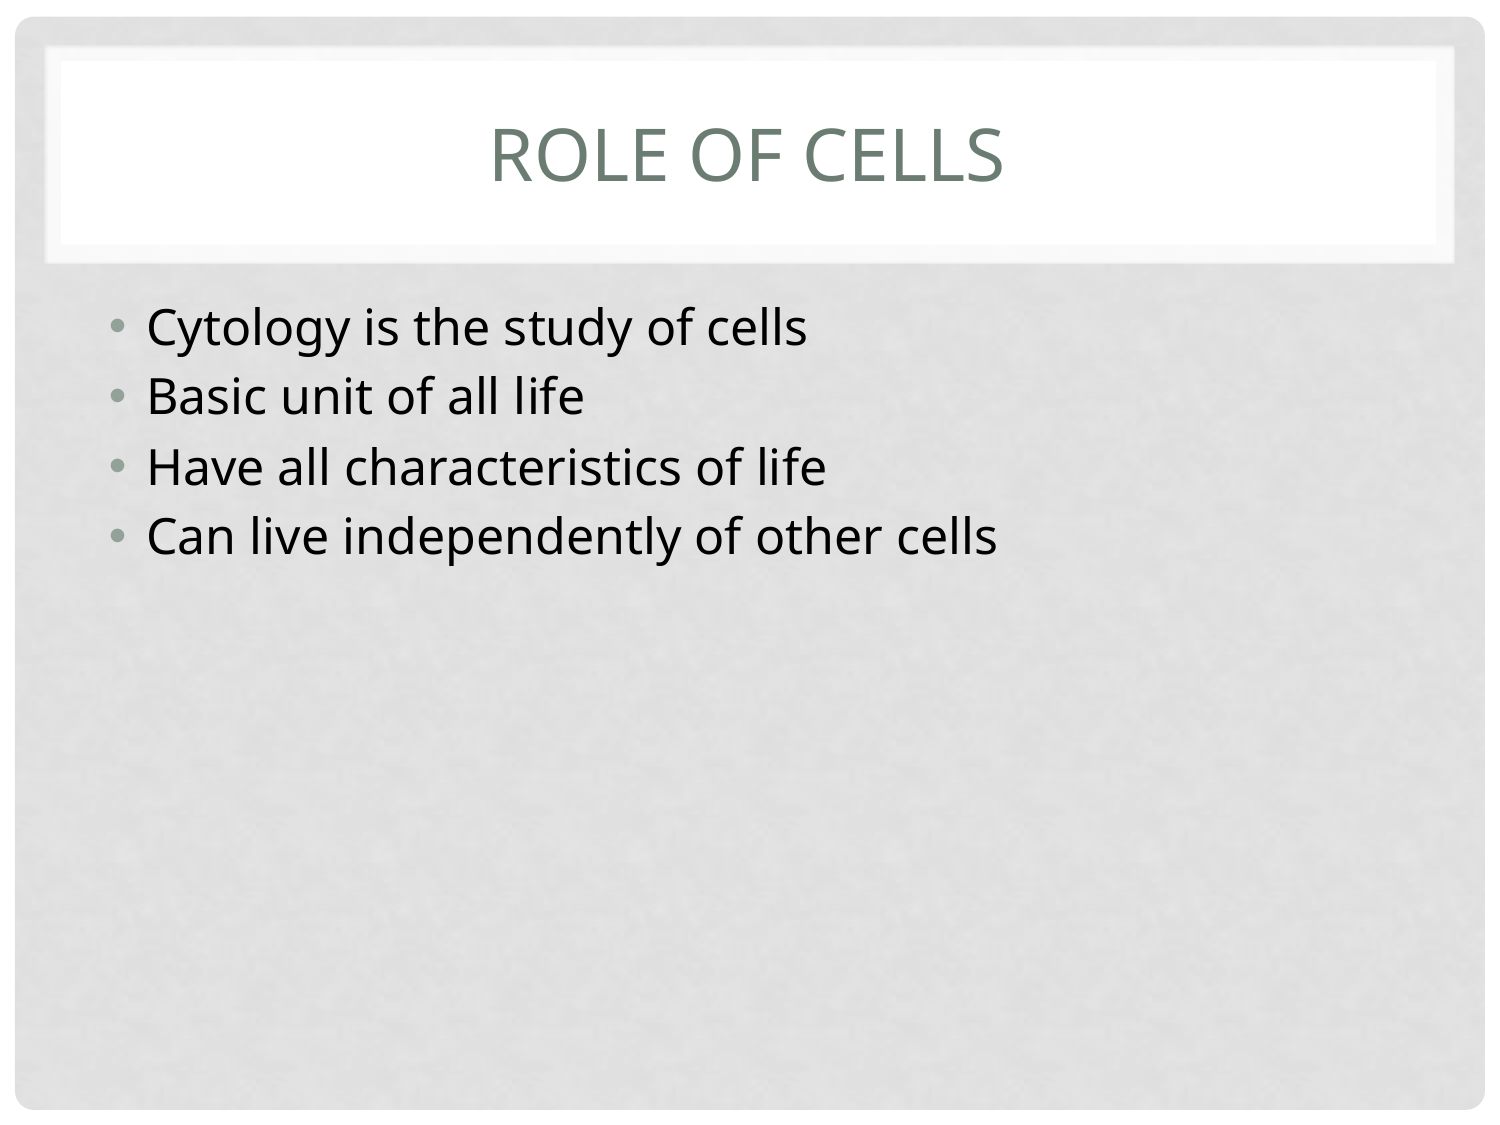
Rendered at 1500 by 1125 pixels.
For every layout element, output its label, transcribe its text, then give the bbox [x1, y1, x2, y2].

list Cytology is the study of cells Basic unit of all life Have all characteristics of life Can live independently of other cells [75, 287, 1425, 1005]
title Role of cells [69, 66, 1425, 238]
